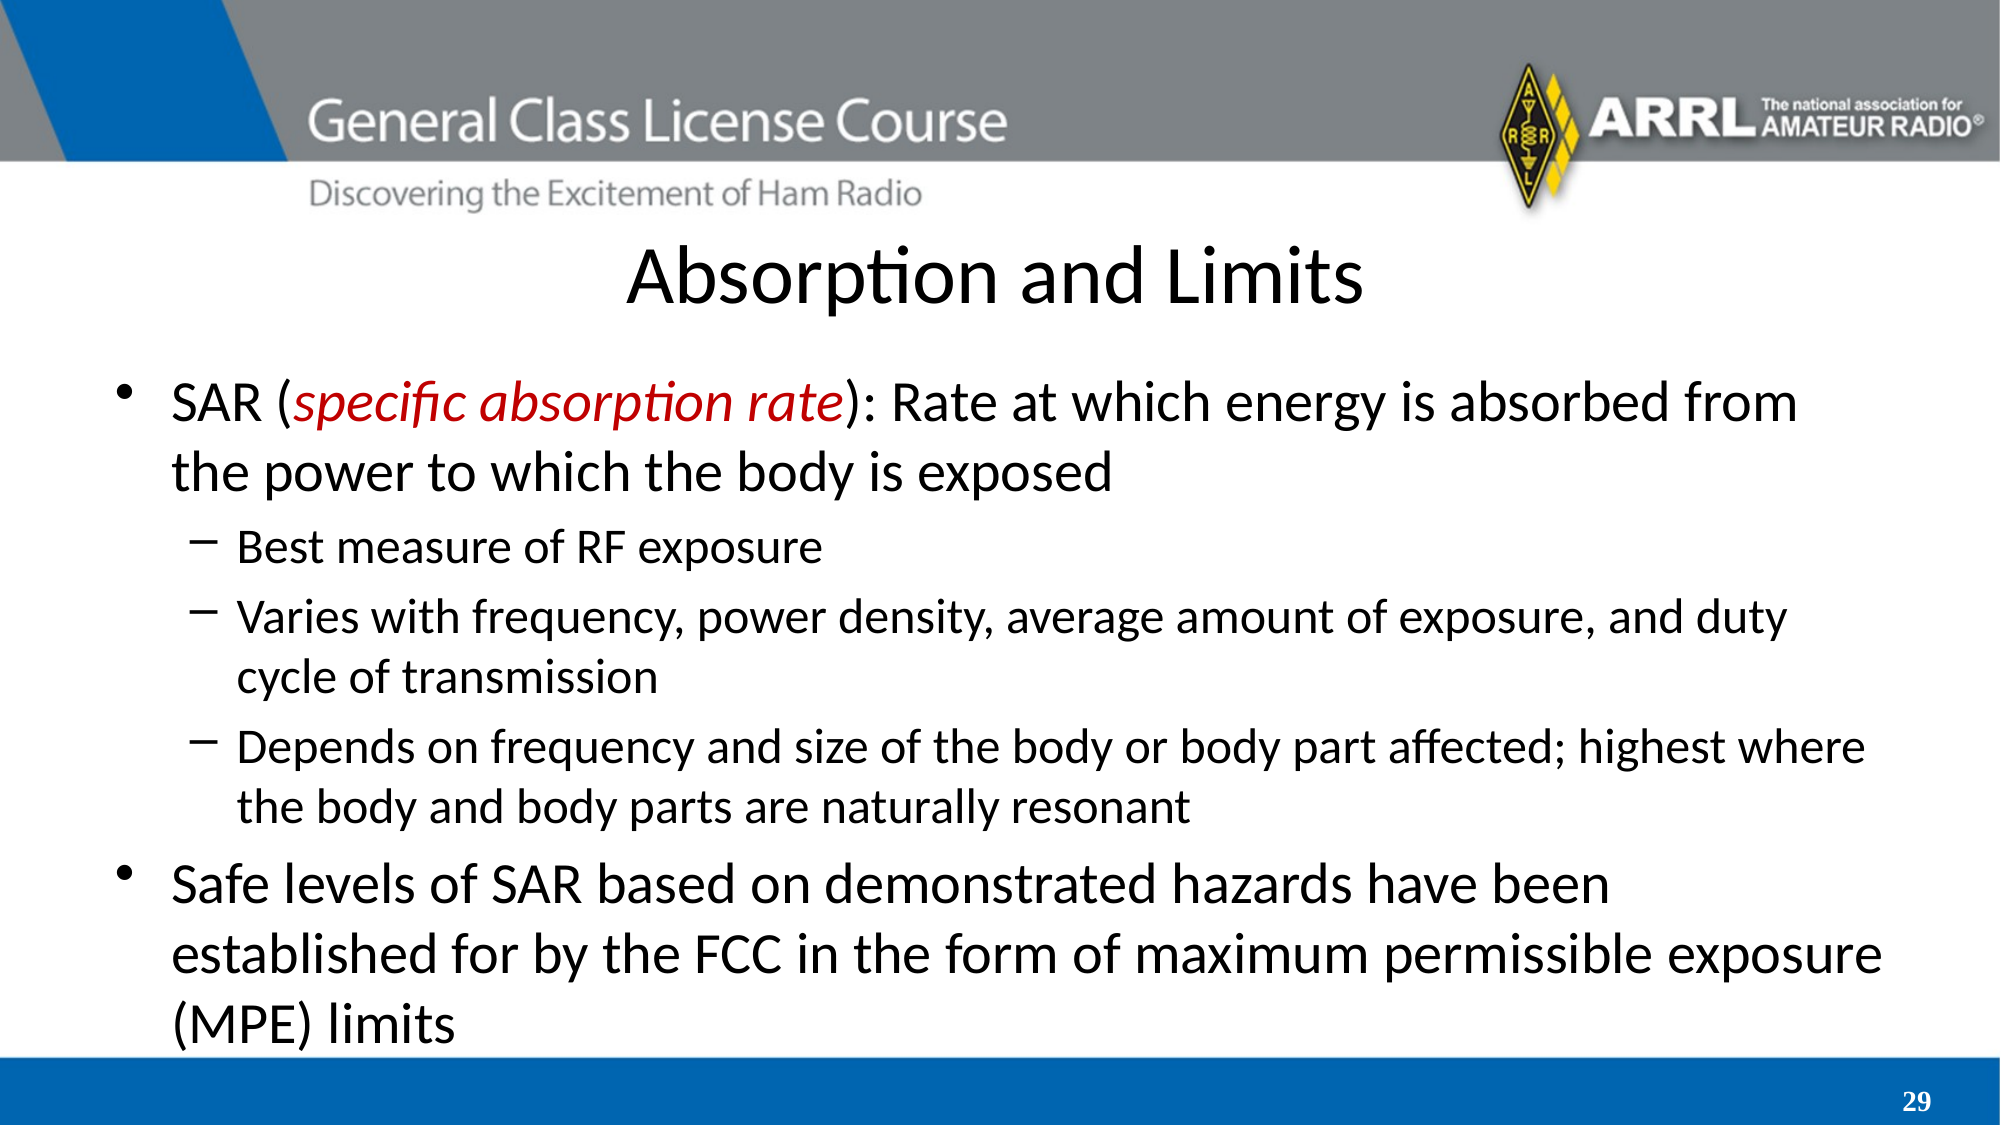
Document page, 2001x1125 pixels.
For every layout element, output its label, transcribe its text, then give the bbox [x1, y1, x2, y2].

picture [0, 0, 2001, 1125]
list SAR (specific absorption rate): Rate at which energy is absorbed from the power to which the body is exposed Best measure of RF exposure Varies with frequency, power density, average amount of exposure, and duty cycle of transmission Depends on frequency and size of the body or body part affected; highest where the body and body parts are naturally resonant Safe levels of SAR based on demonstrated hazards have been established for by the FCC in the form of maximum permissible exposure (MPE) limits [99, 355, 1900, 1075]
title Absorption and Limits [96, 212, 1897, 356]
